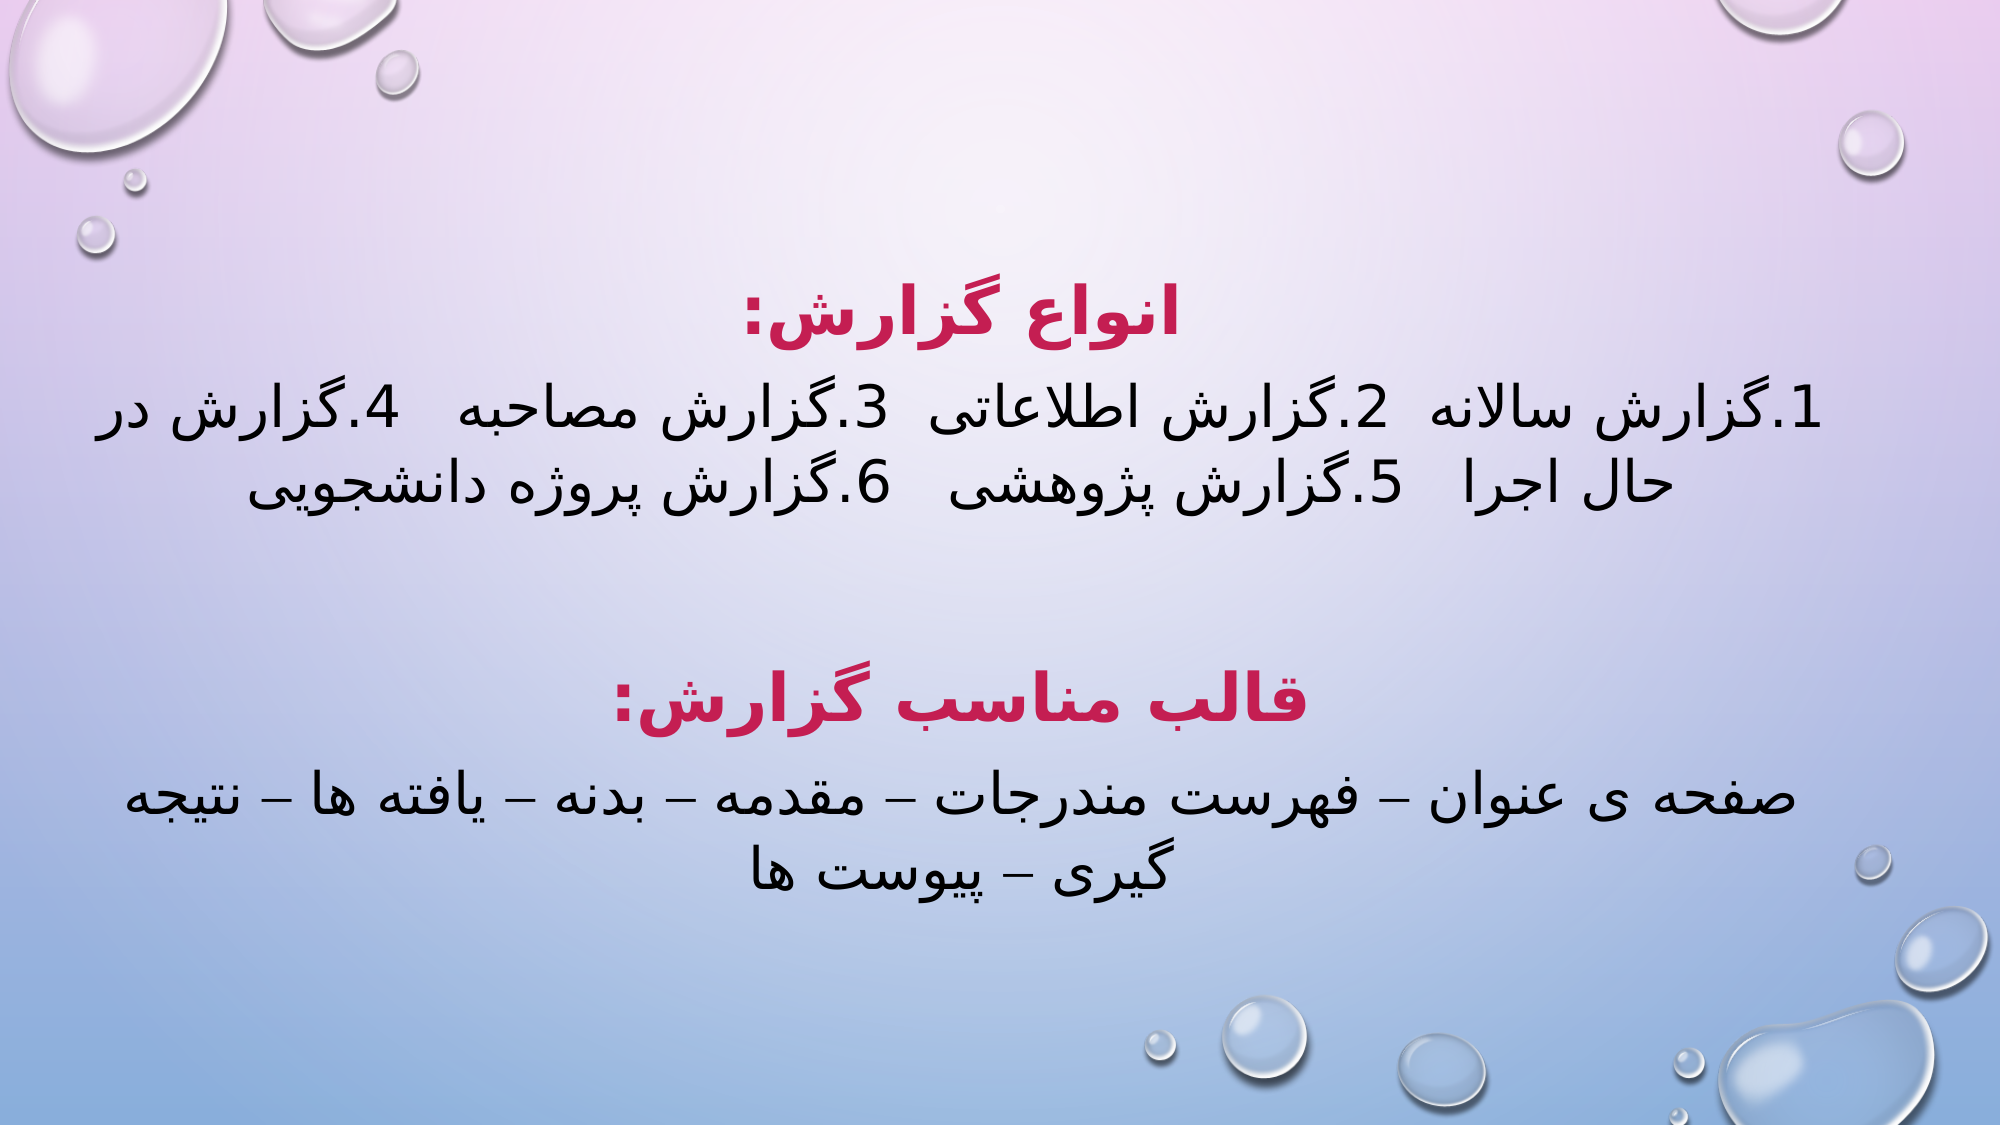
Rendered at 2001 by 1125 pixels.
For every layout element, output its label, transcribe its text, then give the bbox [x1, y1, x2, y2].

picture [0, 0, 2000, 1125]
text_box انواع گزارش: 1.گزارش سالانه 2.گزارش اطلاعاتی 3.گزارش مصاحبه 4.گزارش در حال اجرا 5.گزارش پژوهشی 6.گزارش پروژه دانشجویی قالب مناسب گزارش: صفحه ی عنوان – فهرست مندرجات – مقدمه – بدنه – یافته ها – نتیجه گیری – پیوست ها [50, 254, 1872, 909]
